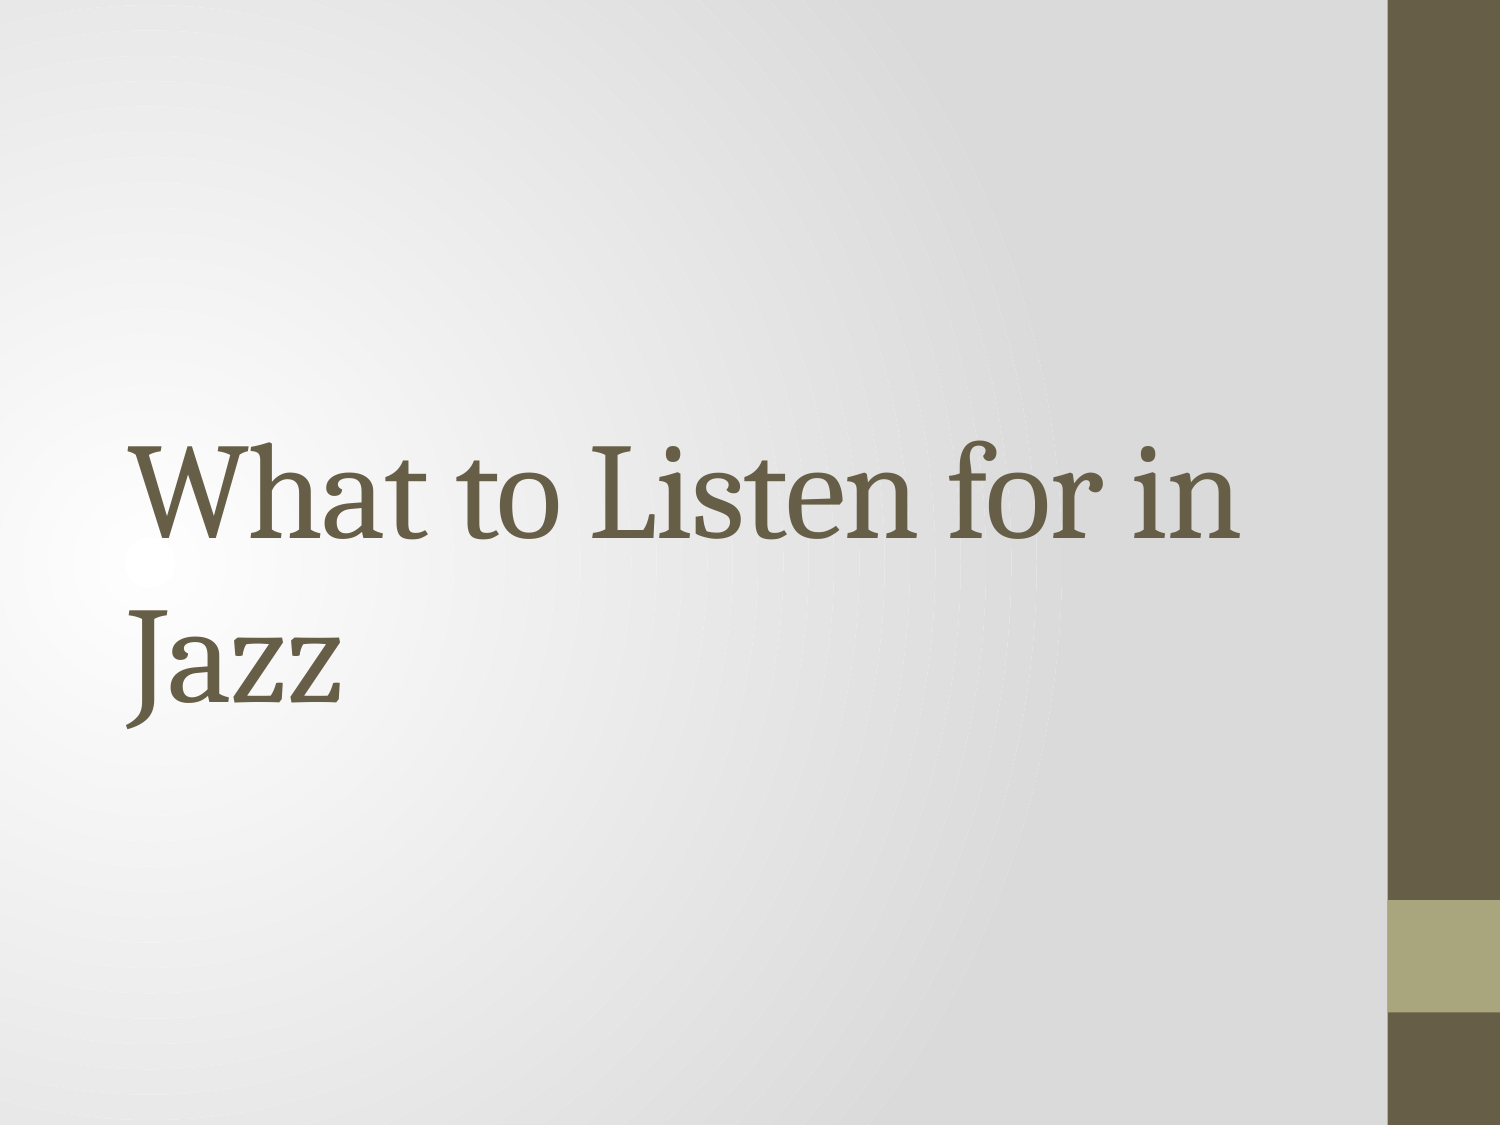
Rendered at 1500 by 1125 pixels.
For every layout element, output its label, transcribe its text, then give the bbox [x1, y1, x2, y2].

title What to Listen for in Jazz [112, 312, 1350, 738]
